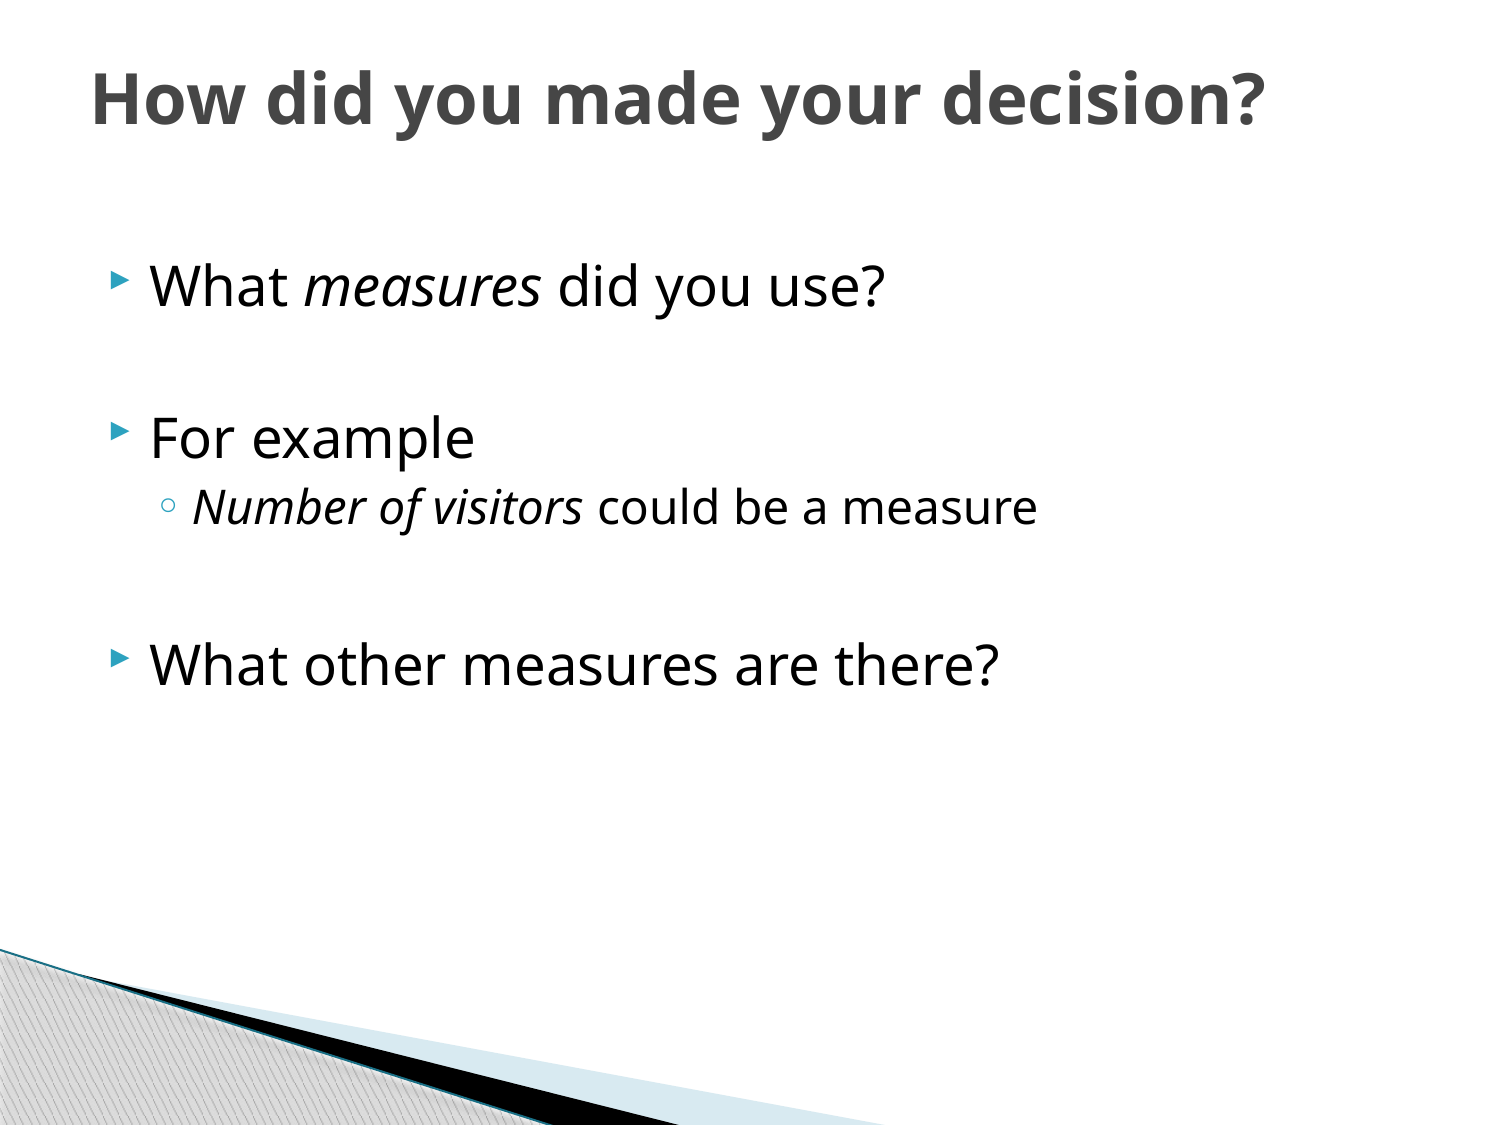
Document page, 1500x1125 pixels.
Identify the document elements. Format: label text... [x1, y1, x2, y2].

title How did you made your decision? [75, 45, 1425, 233]
list What measures did you use? For example Number of visitors could be a measure What other measures are there? [75, 243, 1425, 986]
